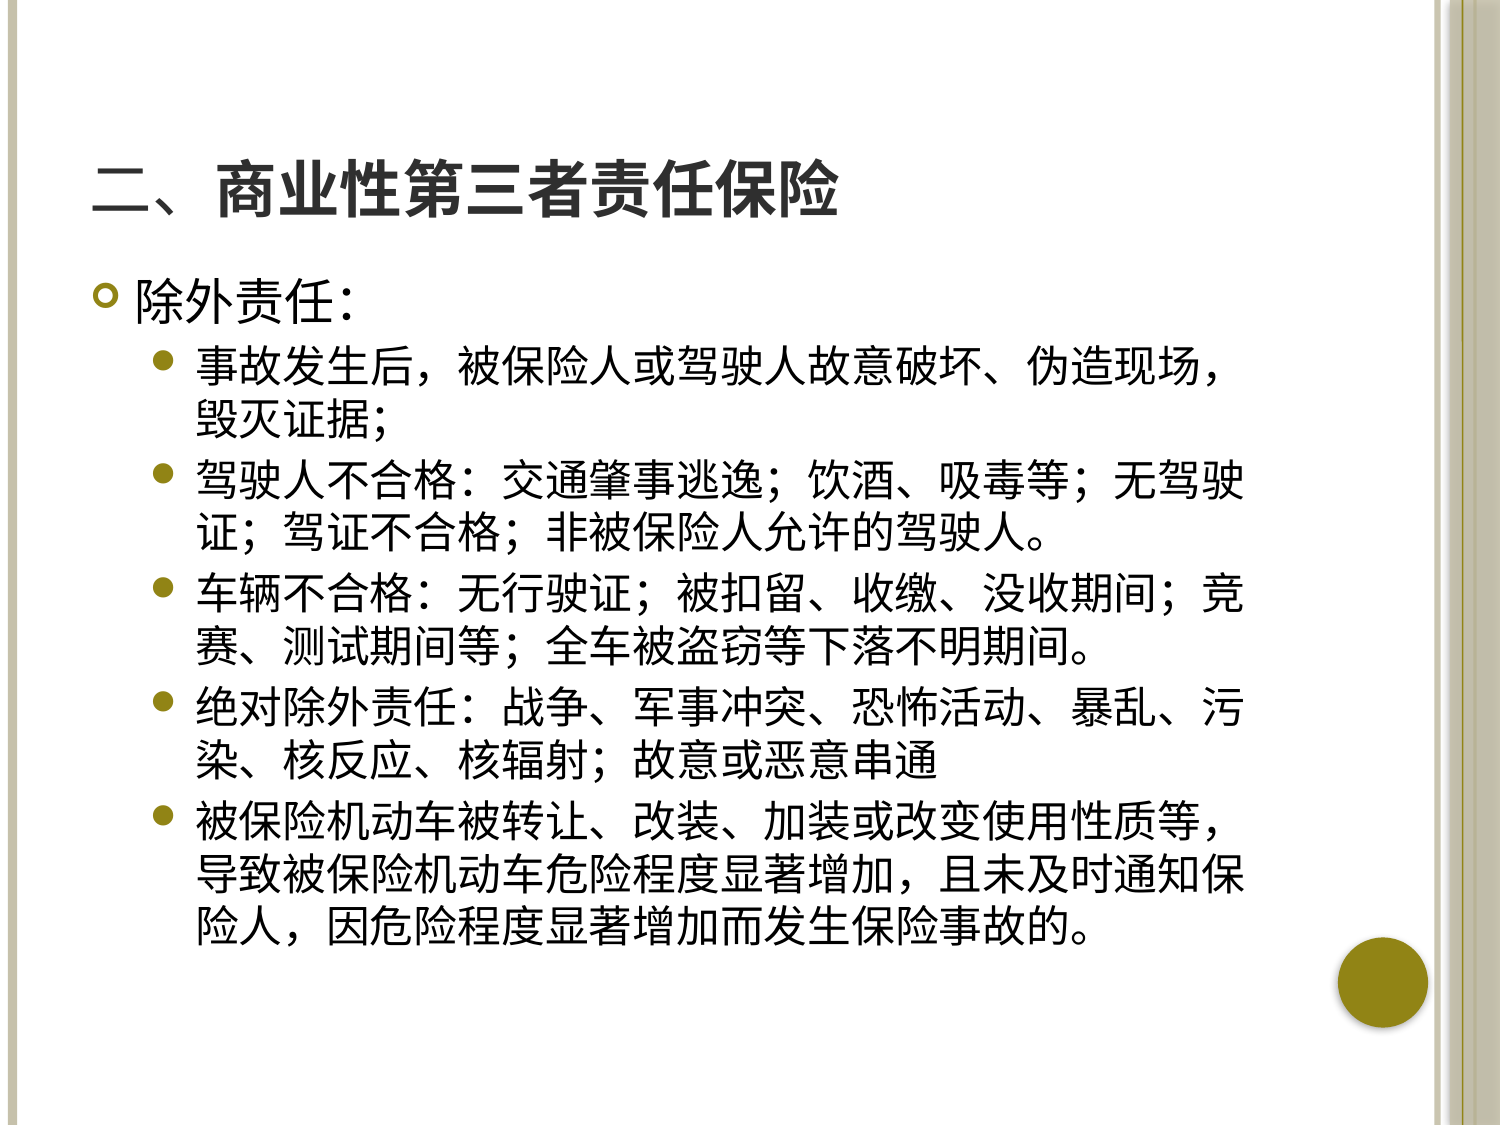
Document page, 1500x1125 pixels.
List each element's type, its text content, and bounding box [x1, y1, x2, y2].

list 除外责任： 事故发生后，被保险人或驾驶人故意破坏、伪造现场，毁灭证据； 驾驶人不合格：交通肇事逃逸；饮酒、吸毒等；无驾驶证；驾证不合格；非被保险人允许的驾驶人。 车辆不合格：无行驶证；被扣留、收缴、没收期间；竞赛、测试期间等；全车被盗窃等下落不明期间。 绝对除外责任：战争、军事冲突、恐怖活动、暴乱、污染、核反应、核辐射；故意或恶意串通 被保险机动车被转让、改装、加装或改变使用性质等，导致被保险机动车危险程度显著增加，且未及时通知保险人，因危险程度显著增加而发生保险事故的。 [74, 262, 1301, 1063]
title 二、商业性第三者责任保险 [75, 45, 1300, 233]
